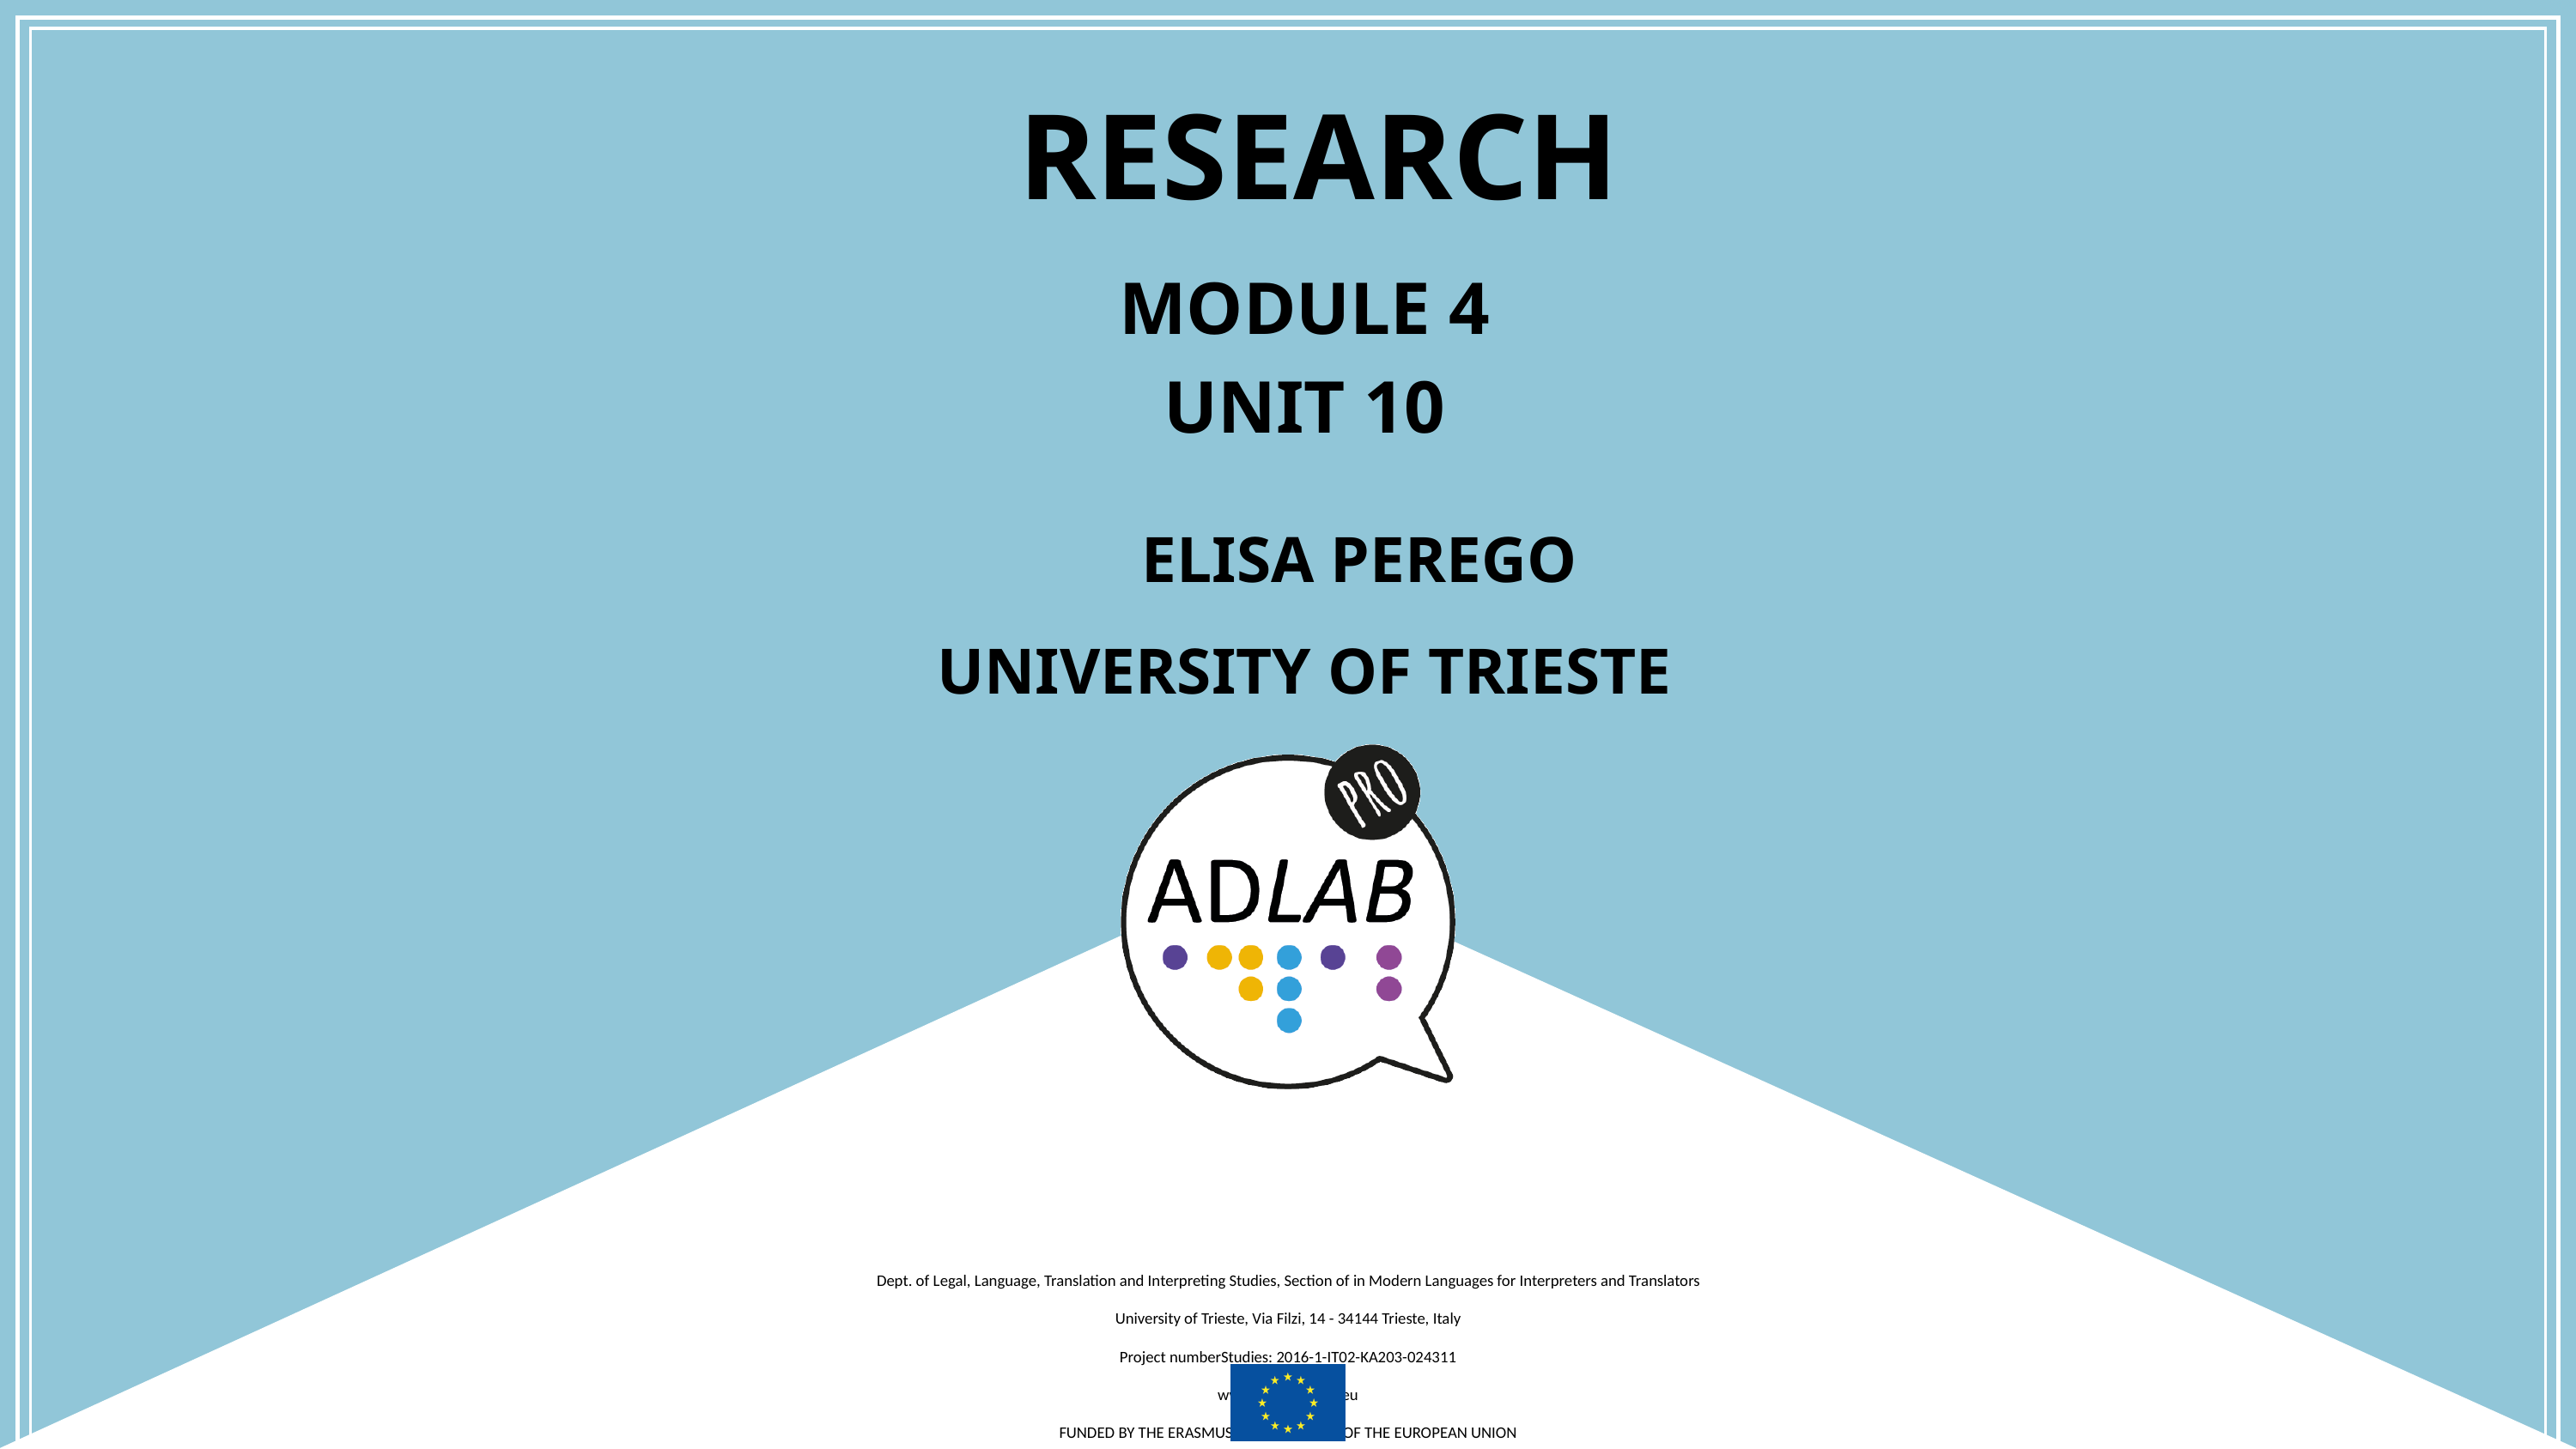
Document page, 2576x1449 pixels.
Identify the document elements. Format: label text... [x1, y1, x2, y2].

list elisa perego [226, 521, 2494, 617]
title research [144, 91, 2494, 252]
picture [1230, 1364, 1346, 1441]
picture [1111, 736, 1465, 1089]
list Module 4 Unit 10 [338, 266, 2271, 477]
list University of trieste [338, 633, 2271, 729]
